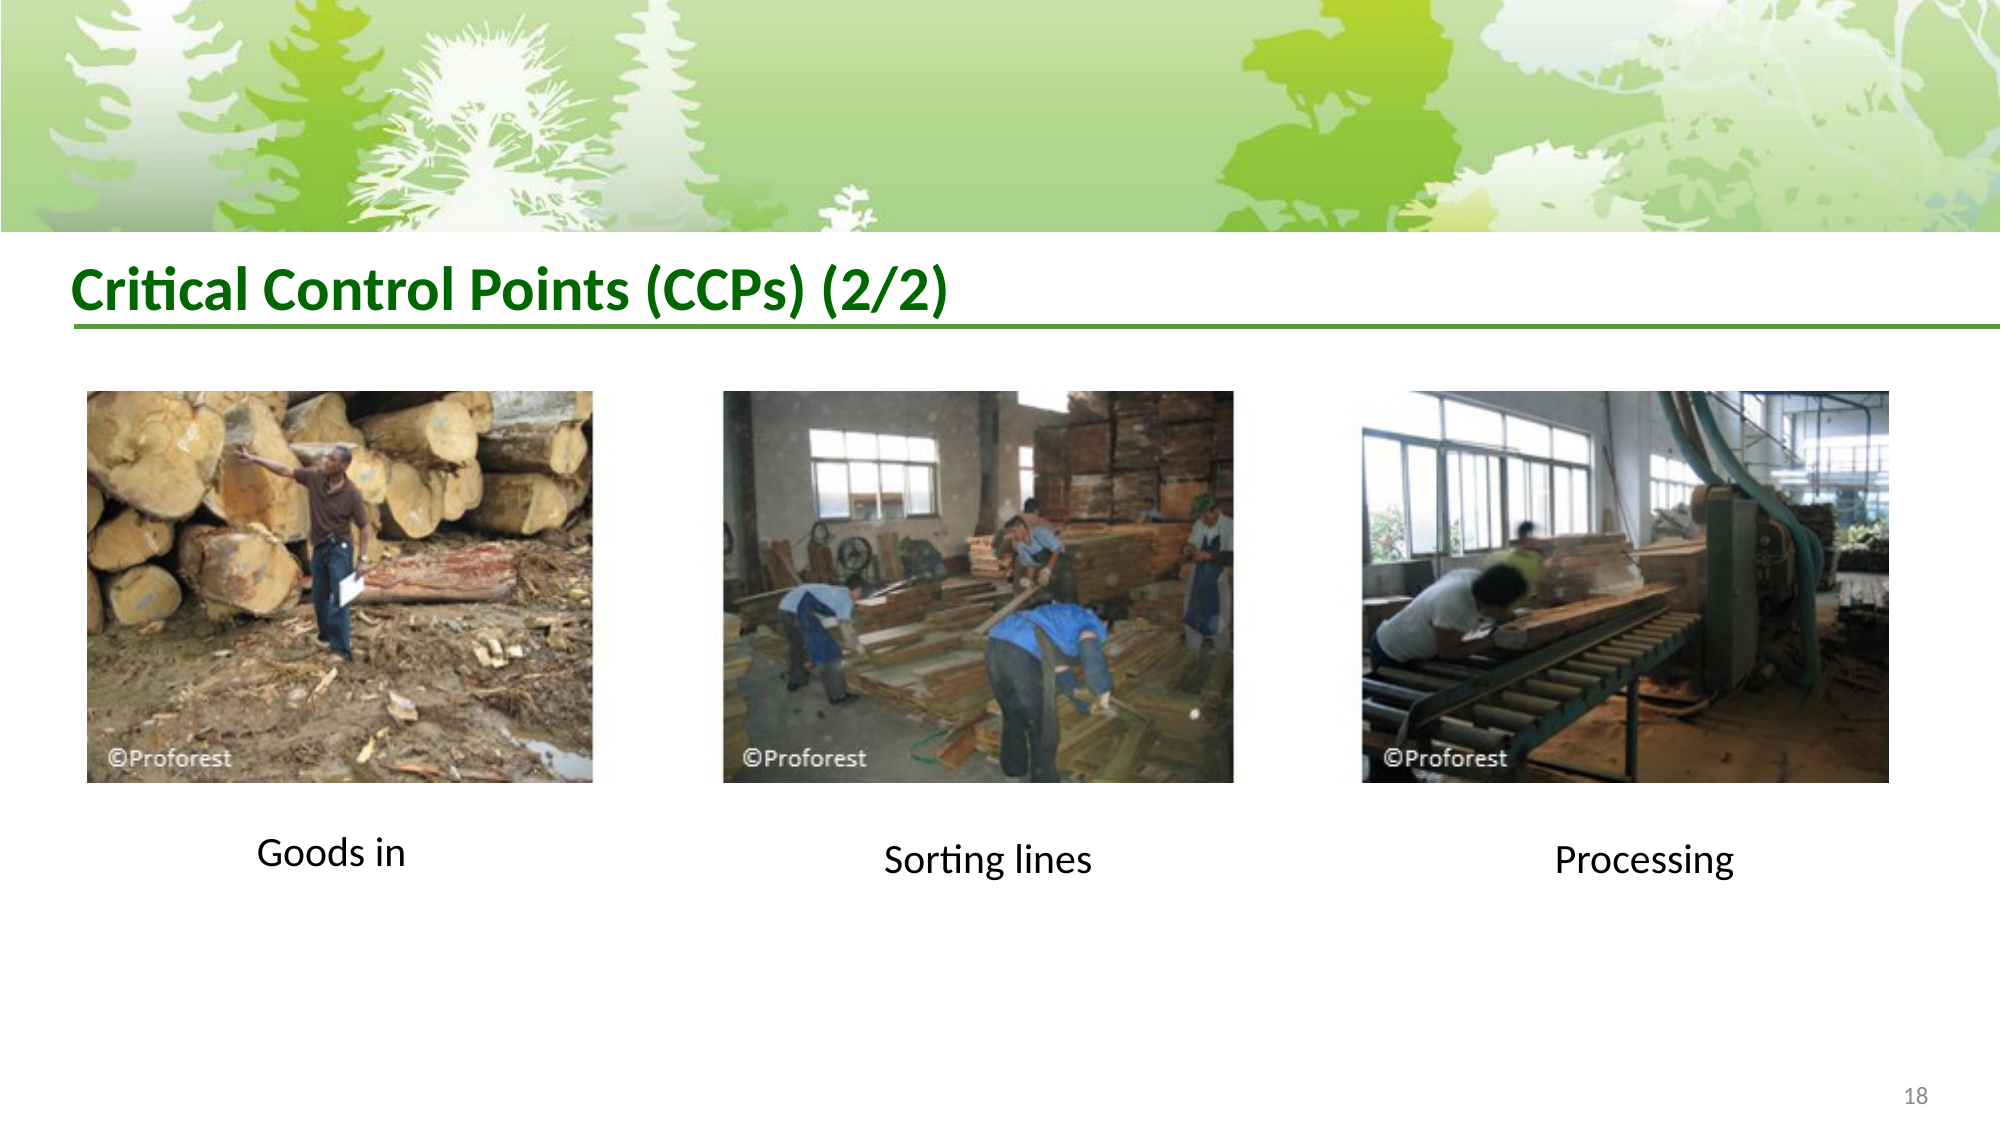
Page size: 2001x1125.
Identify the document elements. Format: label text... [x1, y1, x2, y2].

text_box Sorting lines [787, 824, 1189, 890]
text_box Processing [1443, 824, 1846, 890]
slide_number 18 [1493, 1065, 1944, 1125]
picture [0, 0, 2000, 232]
text_box Goods in [130, 817, 533, 883]
title Critical Control Points (CCPs) (2/2) [56, 181, 1782, 399]
picture [87, 391, 1889, 783]
